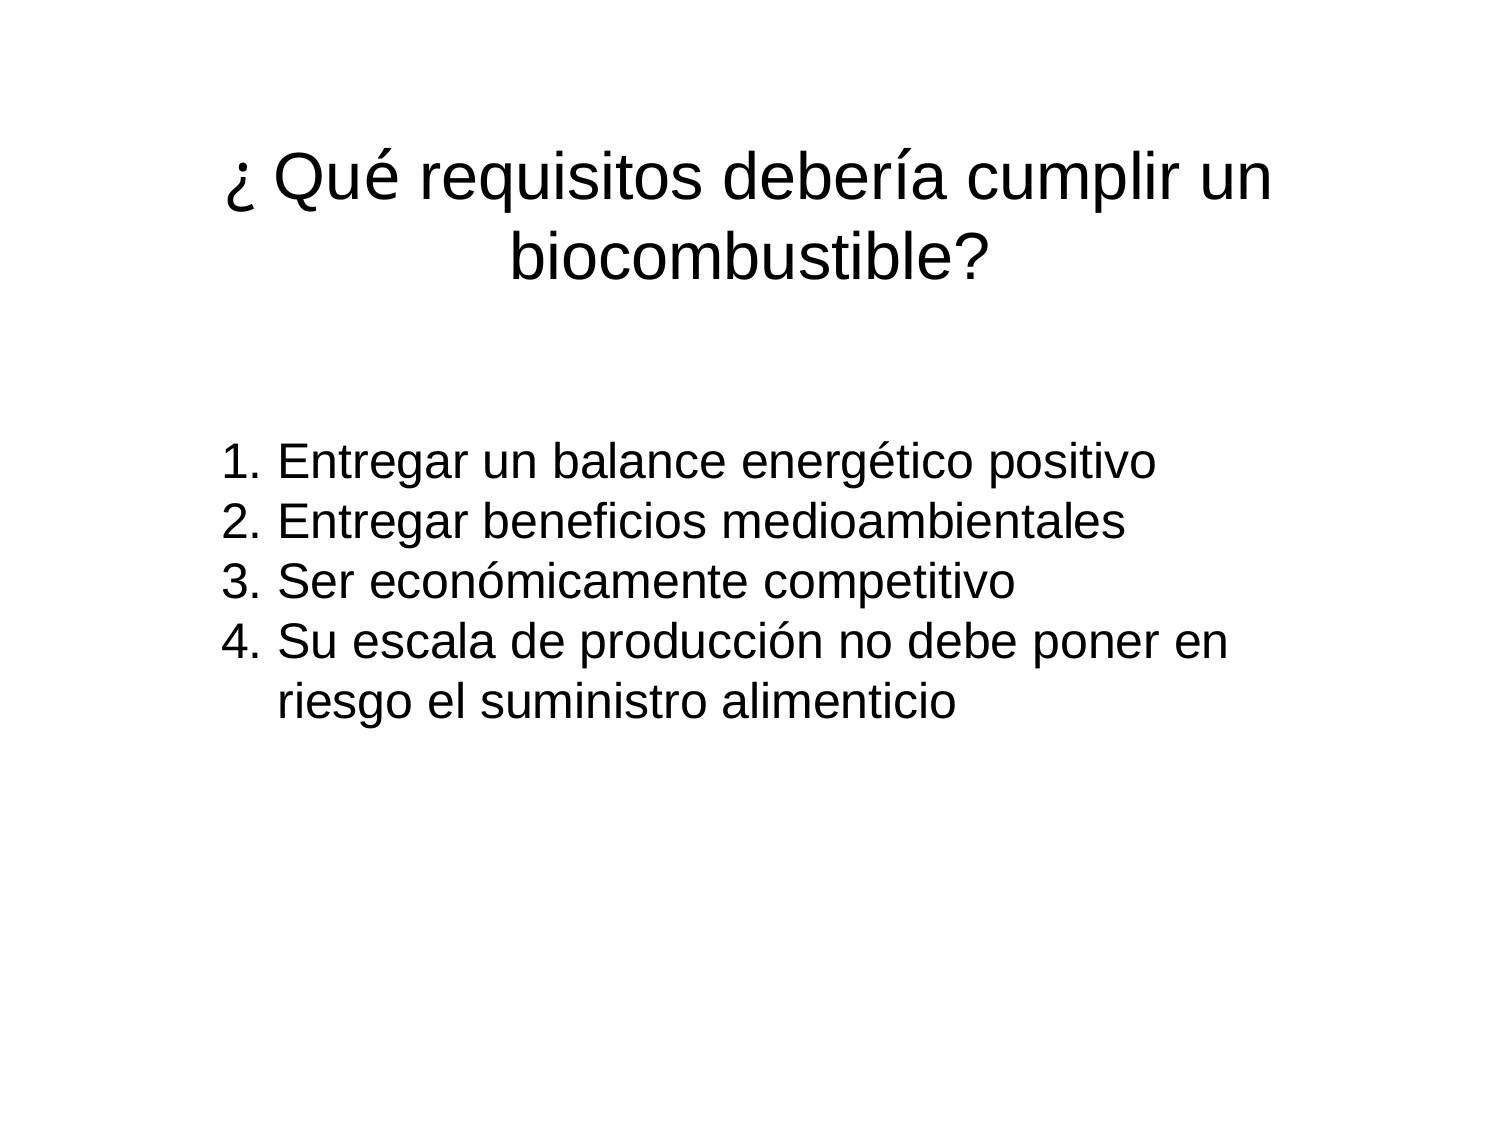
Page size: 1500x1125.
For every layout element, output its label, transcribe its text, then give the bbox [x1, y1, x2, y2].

text_box ¿ Qué requisitos debería cumplir un biocombustible? [76, 125, 1424, 301]
text_box Entregar un balance energético positivo Entregar beneficios medioambientales Ser económicamente competitivo Su escala de producción no debe poner en riesgo el suministro alimenticio [206, 420, 1341, 736]
